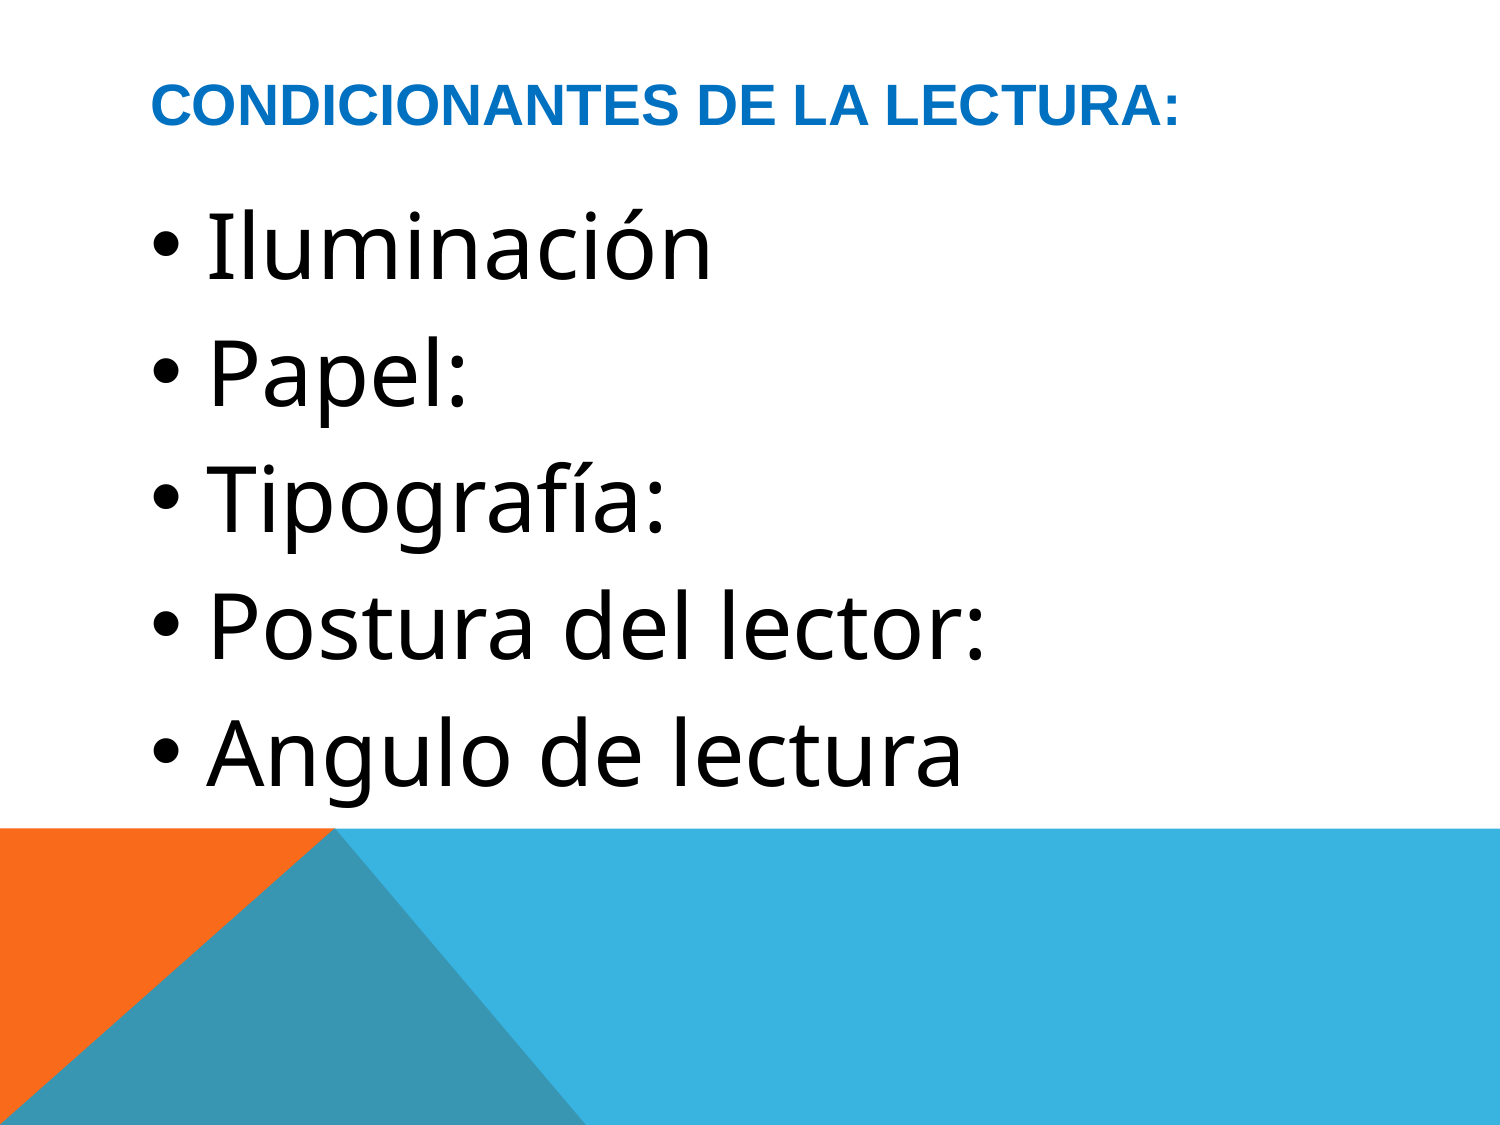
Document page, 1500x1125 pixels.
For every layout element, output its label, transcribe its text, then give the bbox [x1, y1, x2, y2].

title CONDICIONANTES DE LA LECTURA: [135, 60, 1369, 150]
list Iluminación Papel: Tipografía: Postura del lector: Angulo de lectura [135, 180, 1369, 1059]
